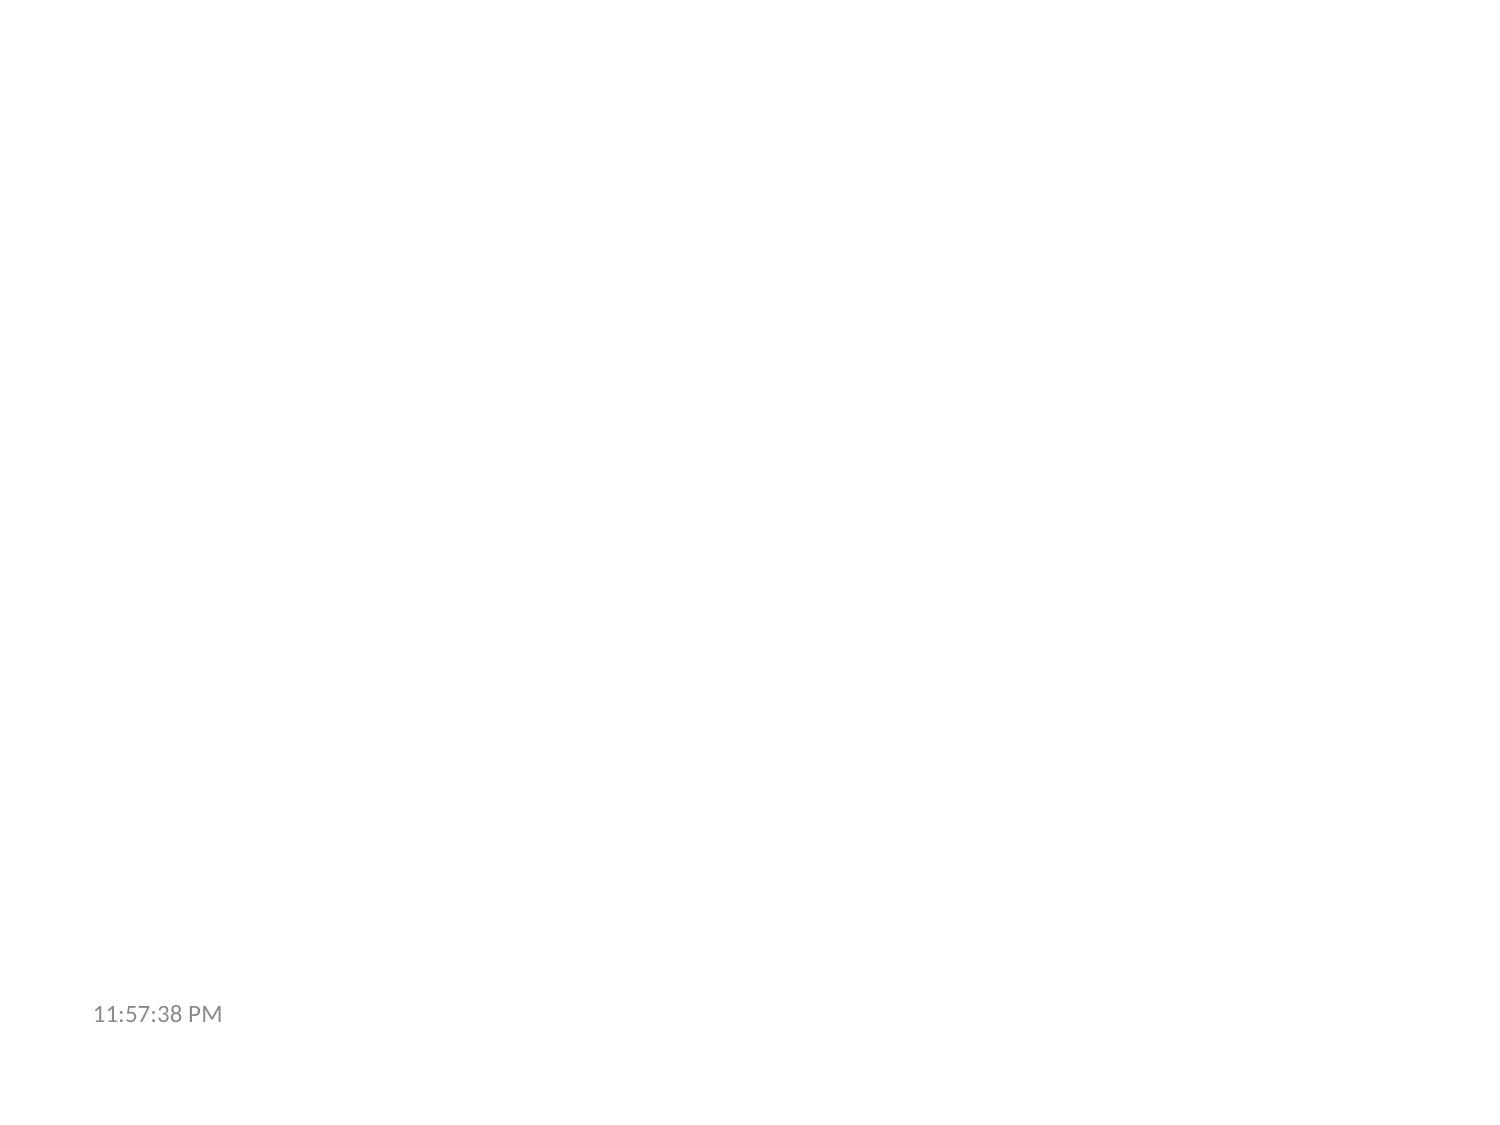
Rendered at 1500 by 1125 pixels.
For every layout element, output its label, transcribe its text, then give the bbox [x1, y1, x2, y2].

text_box 3:35:09 PM [77, 982, 428, 1043]
